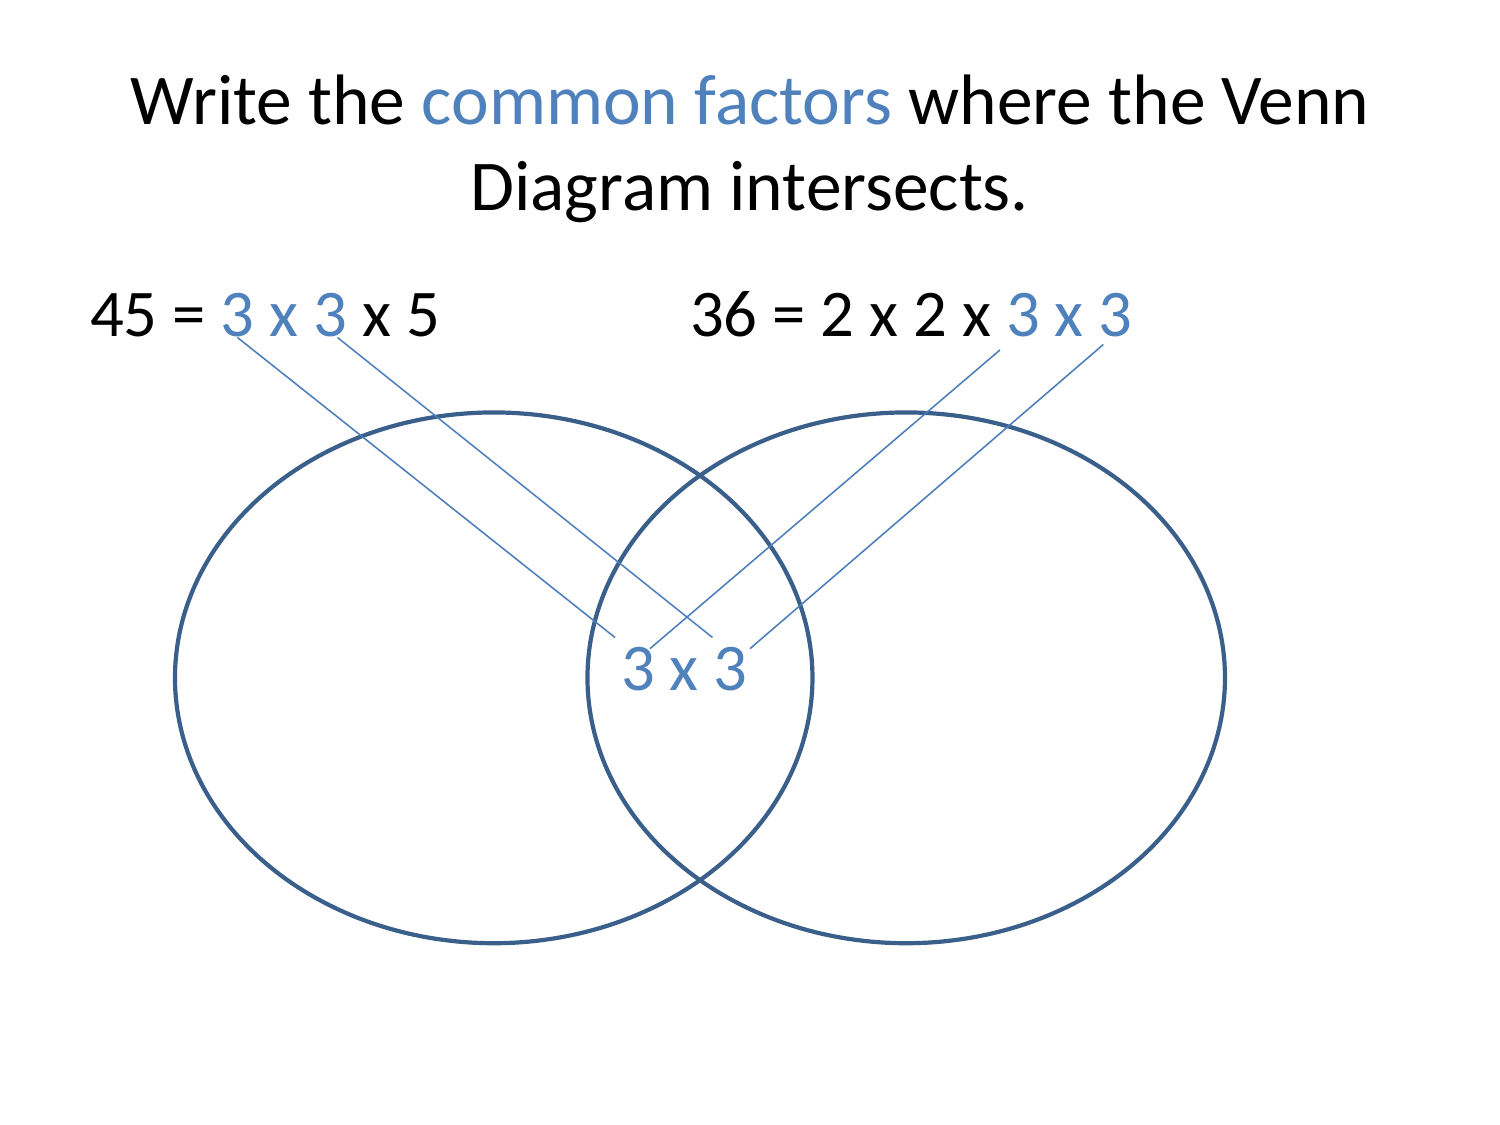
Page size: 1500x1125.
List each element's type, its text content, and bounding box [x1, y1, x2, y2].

text_box [172, 523, 700, 946]
text_box 3 x 3 [606, 647, 988, 712]
list 45 = 3 x 3 x 5 36 = 2 x 2 x 3 x 3 [74, 262, 1426, 1006]
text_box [337, 337, 713, 638]
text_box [237, 337, 335, 638]
text_box [585, 469, 1228, 946]
title Write the common factors where the Venn Diagram intersects. [74, 44, 1426, 233]
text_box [649, 349, 1001, 649]
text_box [749, 344, 1104, 649]
